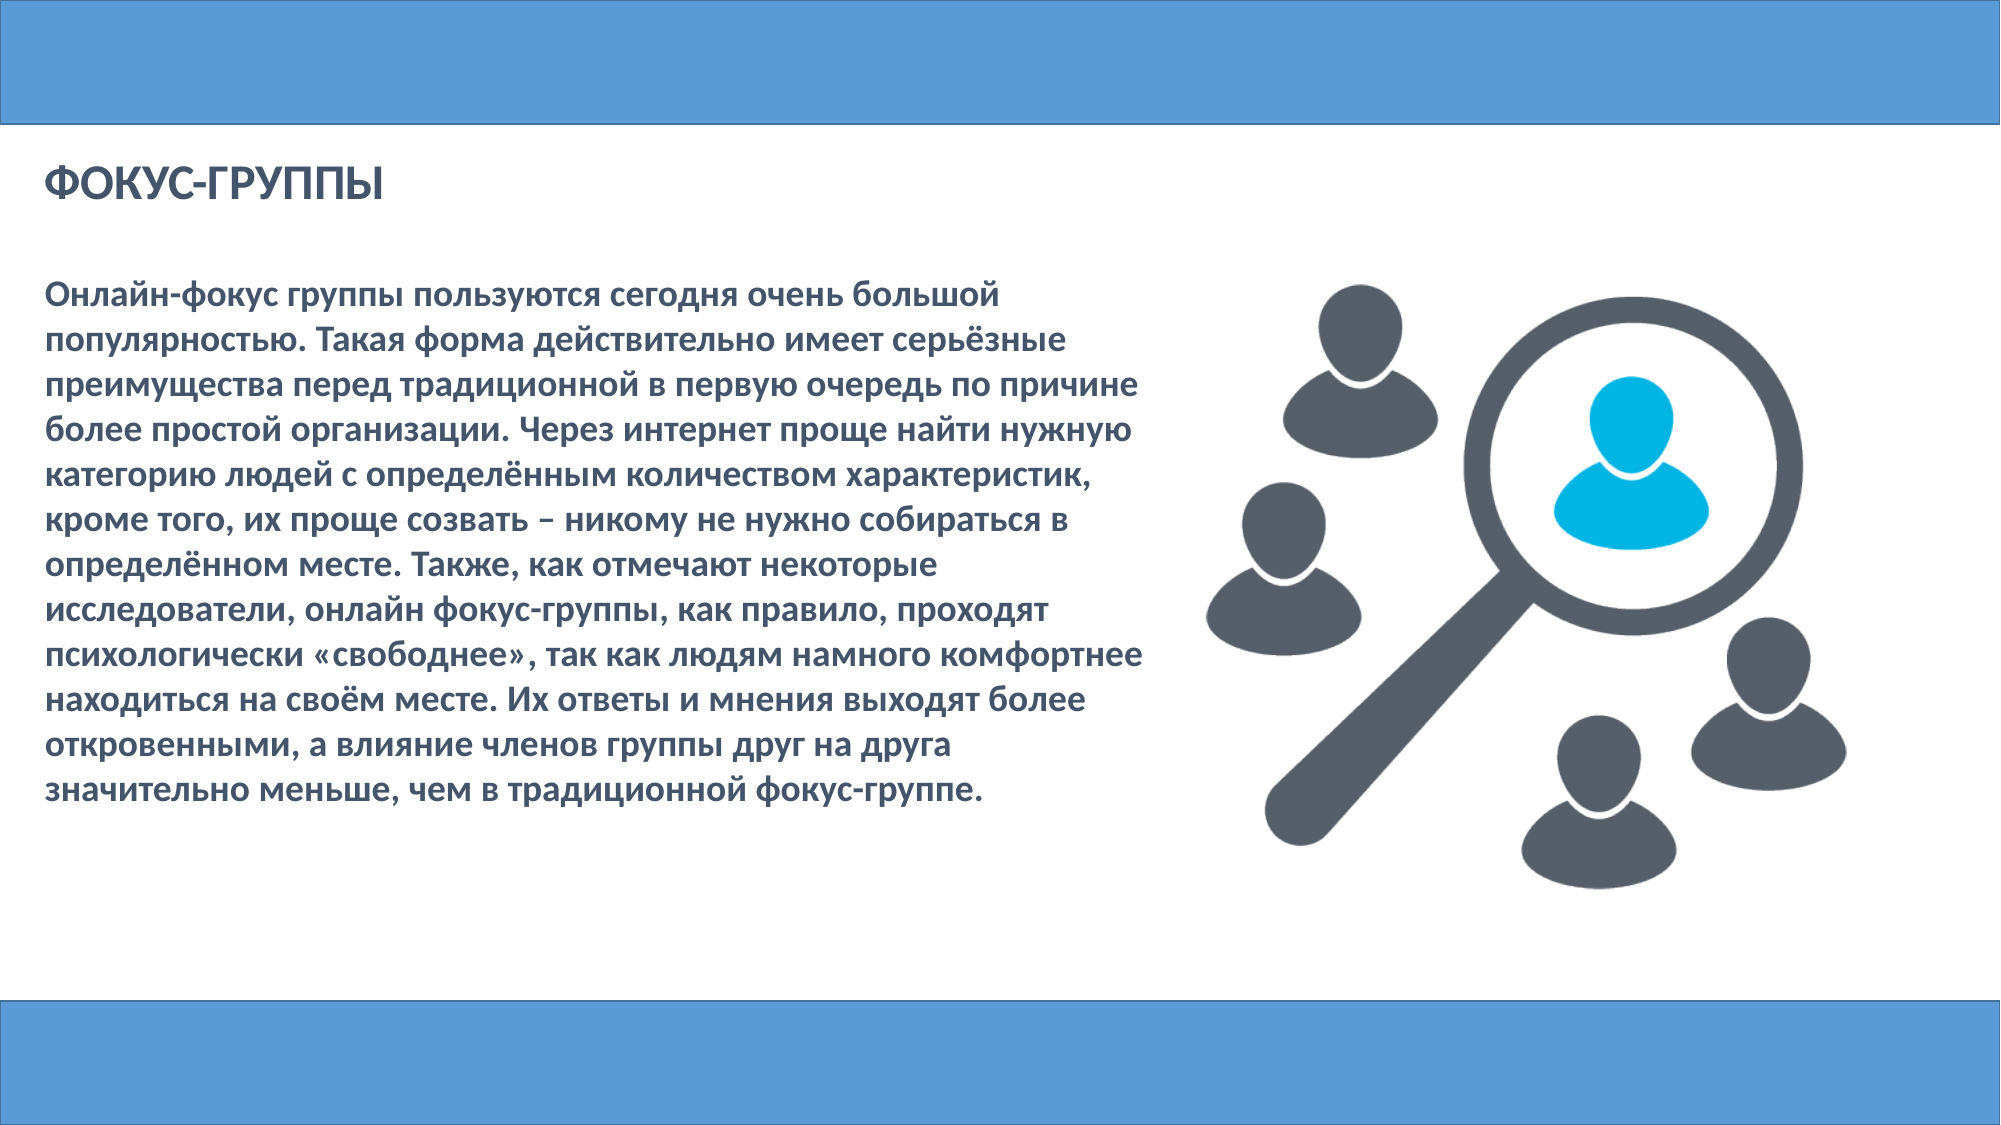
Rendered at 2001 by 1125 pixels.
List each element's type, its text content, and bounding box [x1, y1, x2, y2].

text_box [0, 1000, 2000, 1125]
text_box ФОКУС-ГРУППЫ Онлайн-фокус группы пользуются сегодня очень большой популярностью. Такая форма действительно имеет серьёзные преимущества перед традиционной в первую очередь по причине более простой организации. Через интернет проще найти нужную категорию людей с определённым количеством характеристик, кроме того, их проще созвать – никому не нужно собираться в определённом месте. Также, как отмечают некоторые исследователи, онлайн фокус-группы, как правило, проходят психологически «свободнее», так как людям намного комфортнее находиться на своём месте. Их ответы и мнения выходят более откровенными, а влияние членов группы друг на друга значительно меньше, чем в традиционной фокус-группе. [30, 141, 1160, 817]
text_box [0, 0, 2000, 125]
picture [1182, 243, 1871, 931]
